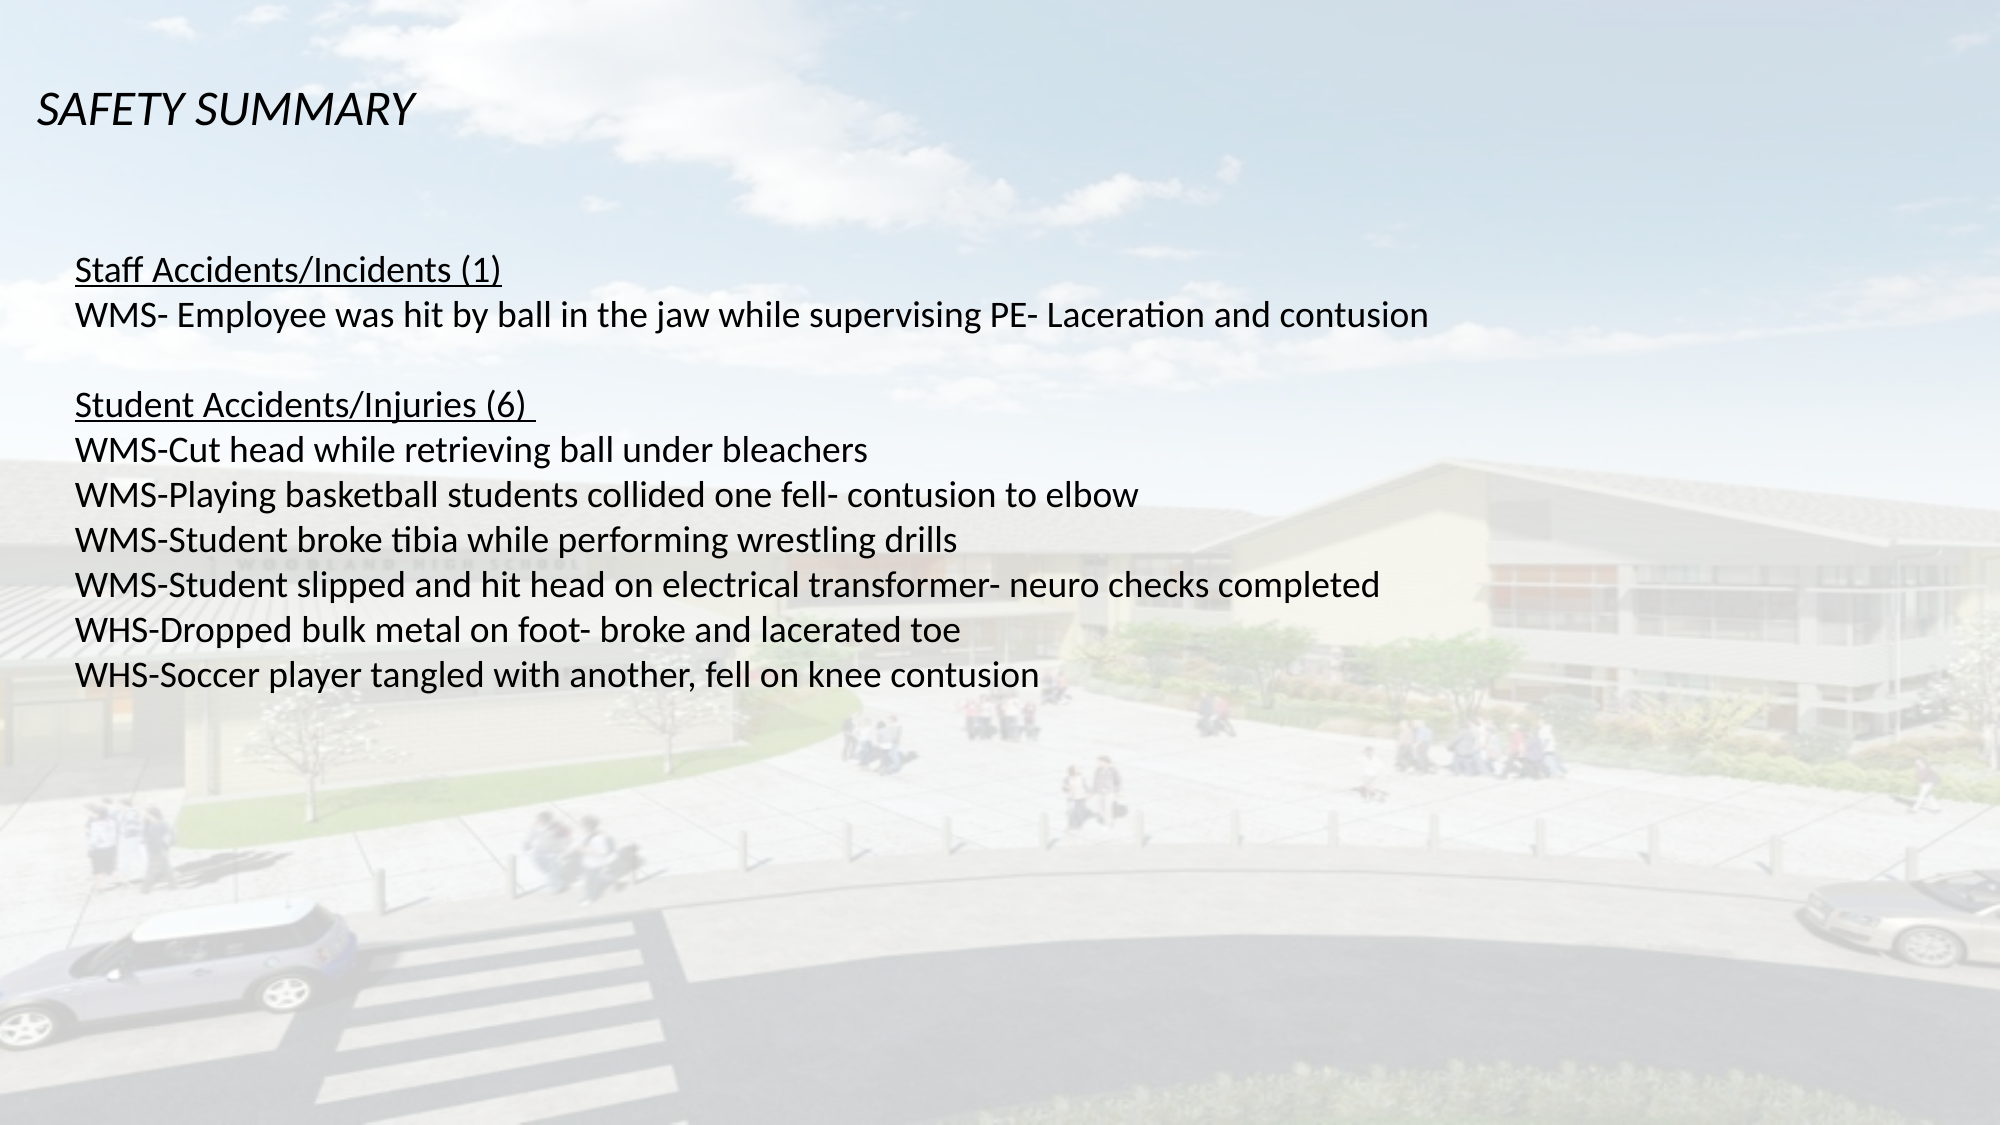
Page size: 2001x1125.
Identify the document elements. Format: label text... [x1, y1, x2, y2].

text_box Staff Accidents/Incidents (1) WMS- Employee was hit by ball in the jaw while supervising PE- Laceration and contusion Student Accidents/Injuries (6) WMS-Cut head while retrieving ball under bleachers WMS-Playing basketball students collided one fell- contusion to elbow WMS-Student broke tibia while performing wrestling drills WMS-Student slipped and hit head on electrical transformer- neuro checks completed WHS-Dropped bulk metal on foot- broke and lacerated toe WHS-Soccer player tangled with another, fell on knee contusion [60, 227, 1623, 703]
title SAFETY SUMMARY [21, 0, 1747, 218]
